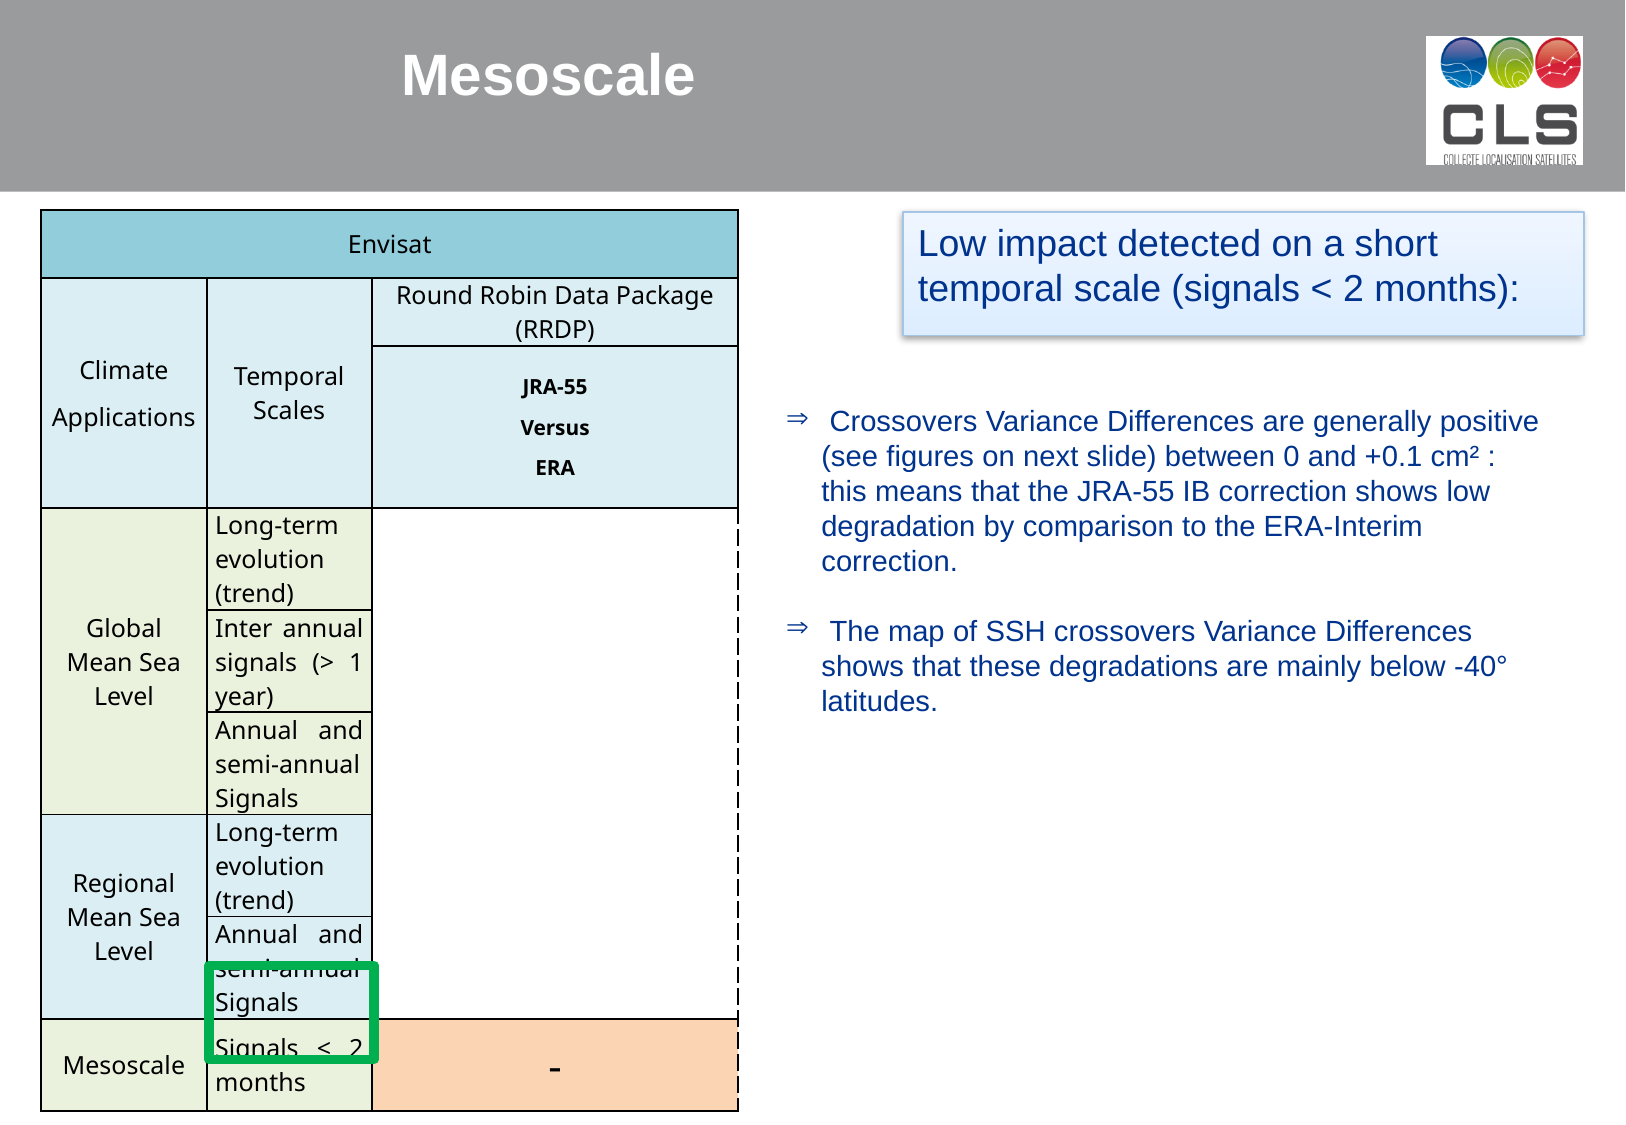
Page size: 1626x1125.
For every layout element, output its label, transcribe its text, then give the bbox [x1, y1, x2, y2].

picture [1426, 36, 1583, 165]
text_box Mesoscale [386, 40, 1162, 119]
table_cell JRA-55 Versus ERA [373, 347, 737, 507]
table_cell Mesoscale [42, 1020, 206, 1110]
table_cell Regional Mean Sea Level [42, 815, 206, 1018]
table_cell Annual and semi-annual Signals [208, 917, 371, 963]
text_box Low impact detected on a short temporal scale (signals < 2 months): [902, 211, 1585, 336]
text_box Crossovers Variance Differences are generally positive (see figures on next slide) between 0 and +0.1 cm² : this means that the JRA-55 IB correction shows low degradation by comparison to the ERA-Interim correction. The map of SSH crossovers Variance Differences shows that these degradations are mainly below -40° latitudes. [771, 325, 1560, 725]
table_cell Long-term evolution (trend) [208, 815, 371, 916]
table_cell Climate Applications [42, 279, 206, 507]
table_cell Temporal Scales [208, 279, 371, 507]
table_cell Annual and semi-annual Signals [208, 713, 371, 814]
table_cell [373, 509, 738, 1018]
table_cell Inter annual signals (> 1 year) [208, 611, 371, 711]
table_cell Signals < 2 months [208, 1062, 371, 1110]
table_cell Long-term evolution (trend) [208, 509, 371, 609]
table_cell Round Robin Data Package (RRDP) [373, 279, 737, 345]
text_box [207, 963, 376, 1062]
table_cell - [373, 1020, 738, 1110]
table_cell Global Mean Sea Level [42, 509, 206, 814]
table_header Envisat [42, 211, 737, 277]
